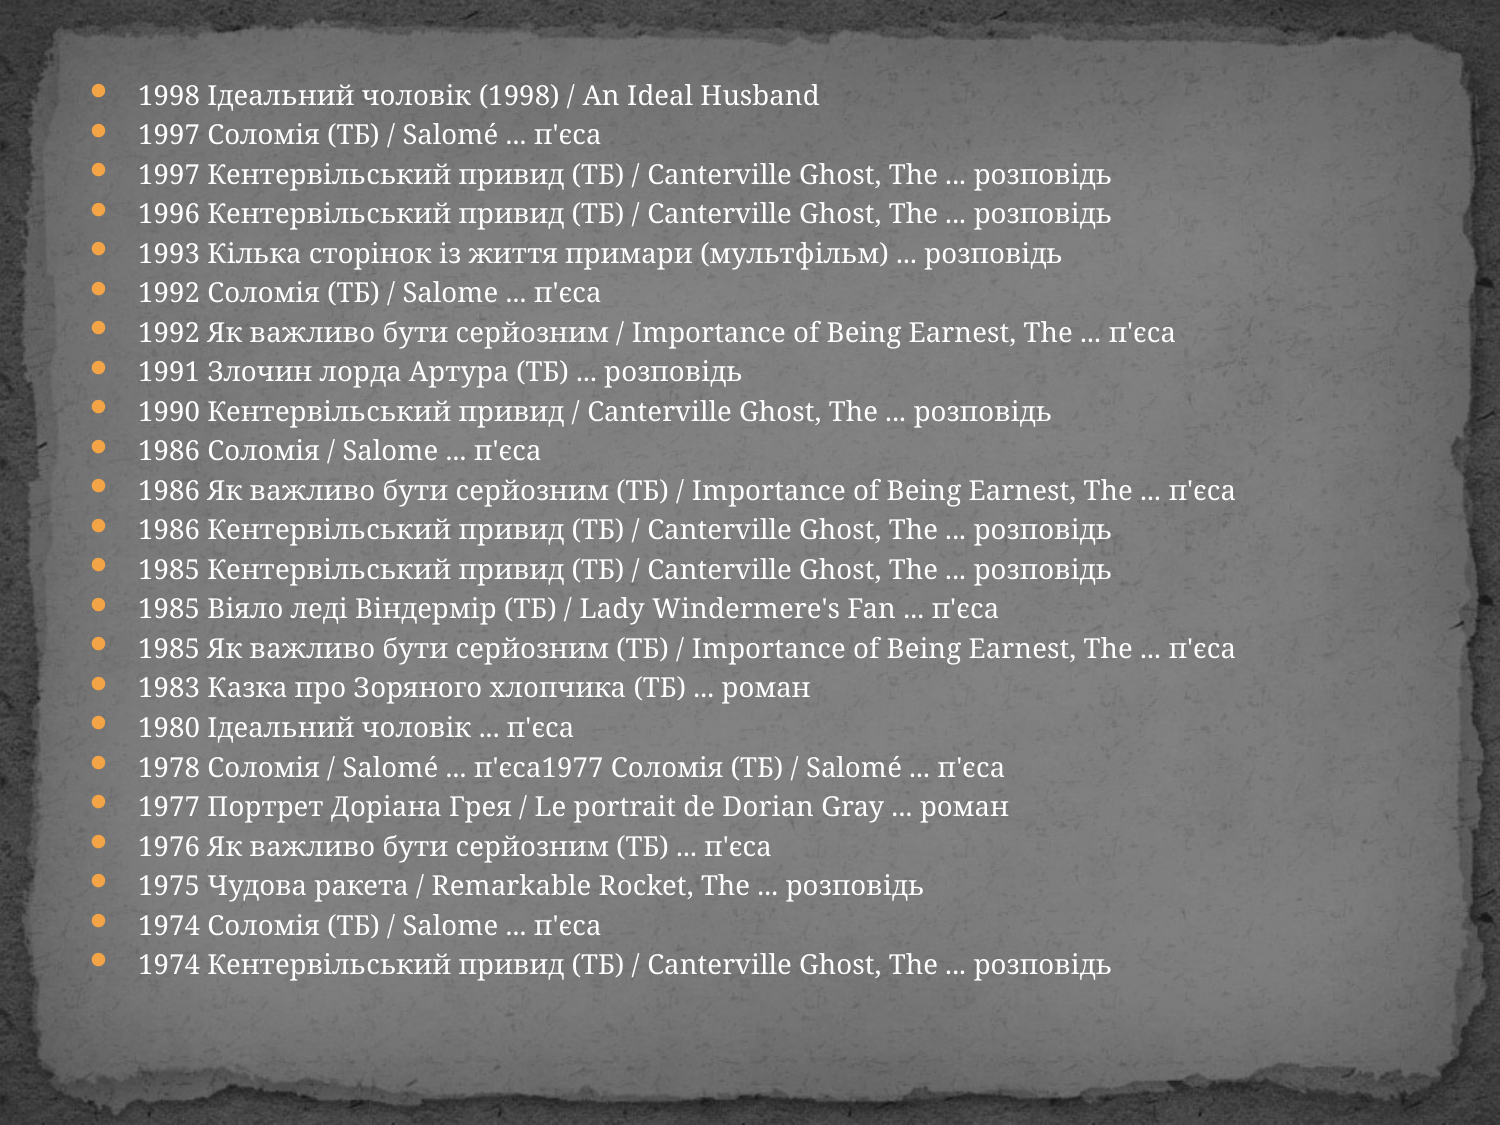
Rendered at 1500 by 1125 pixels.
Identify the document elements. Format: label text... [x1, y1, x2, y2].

list 1998 Ідеальний чоловік (1998) / An Ideal Husband 1997 Соломія (ТБ) / Salomé ... п'єса 1997 Кентервільський привид (ТБ) / Canterville Ghost, The ... розповідь 1996 Кентервільський привид (ТБ) / Canterville Ghost, The ... розповідь 1993 Кілька сторінок із життя примари (мультфільм) ... розповідь 1992 Соломія (ТБ) / Salome ... п'єса 1992 Як важливо бути серйозним / Importance of Being Earnest, The ... п'єса 1991 Злочин лорда Артура (ТБ) ... розповідь 1990 Кентервільський привид / Canterville Ghost, The ... розповідь 1986 Соломія / Salome ... п'єса 1986 Як важливо бути серйозним (ТБ) / Importance of Being Earnest, The ... п'єса 1986 Кентервільський привид (ТБ) / Canterville Ghost, The ... розповідь 1985 Кентервільський привид (ТБ) / Canterville Ghost, The ... розповідь 1985 Віяло леді Віндермір (ТБ) / Lady Windermere's Fan ... п'єса 1985 Як важливо бути серйозним (ТБ) / Importance of Being Earnest, The ... п'єса 1983 Казка про Зоряного хлопчика (ТБ) ... роман 1980 Ідеальний чоловік ... п'єса 1978 Соломія / Salomé ... п'єса1977 Соломія (ТБ) / Salomé ... п'єса 1977 Портрет Доріана Грея / Le portrait de Dorian Gray ... роман 1976 Як важливо бути серйозним (ТБ) ... п'єса 1975 Чудова ракета / Remarkable Rocket, The ... розповідь 1974 Соломія (ТБ) / Salome ... п'єса 1974 Кентервільський привид (ТБ) / Canterville Ghost, The ... розповідь [75, 70, 1425, 1000]
